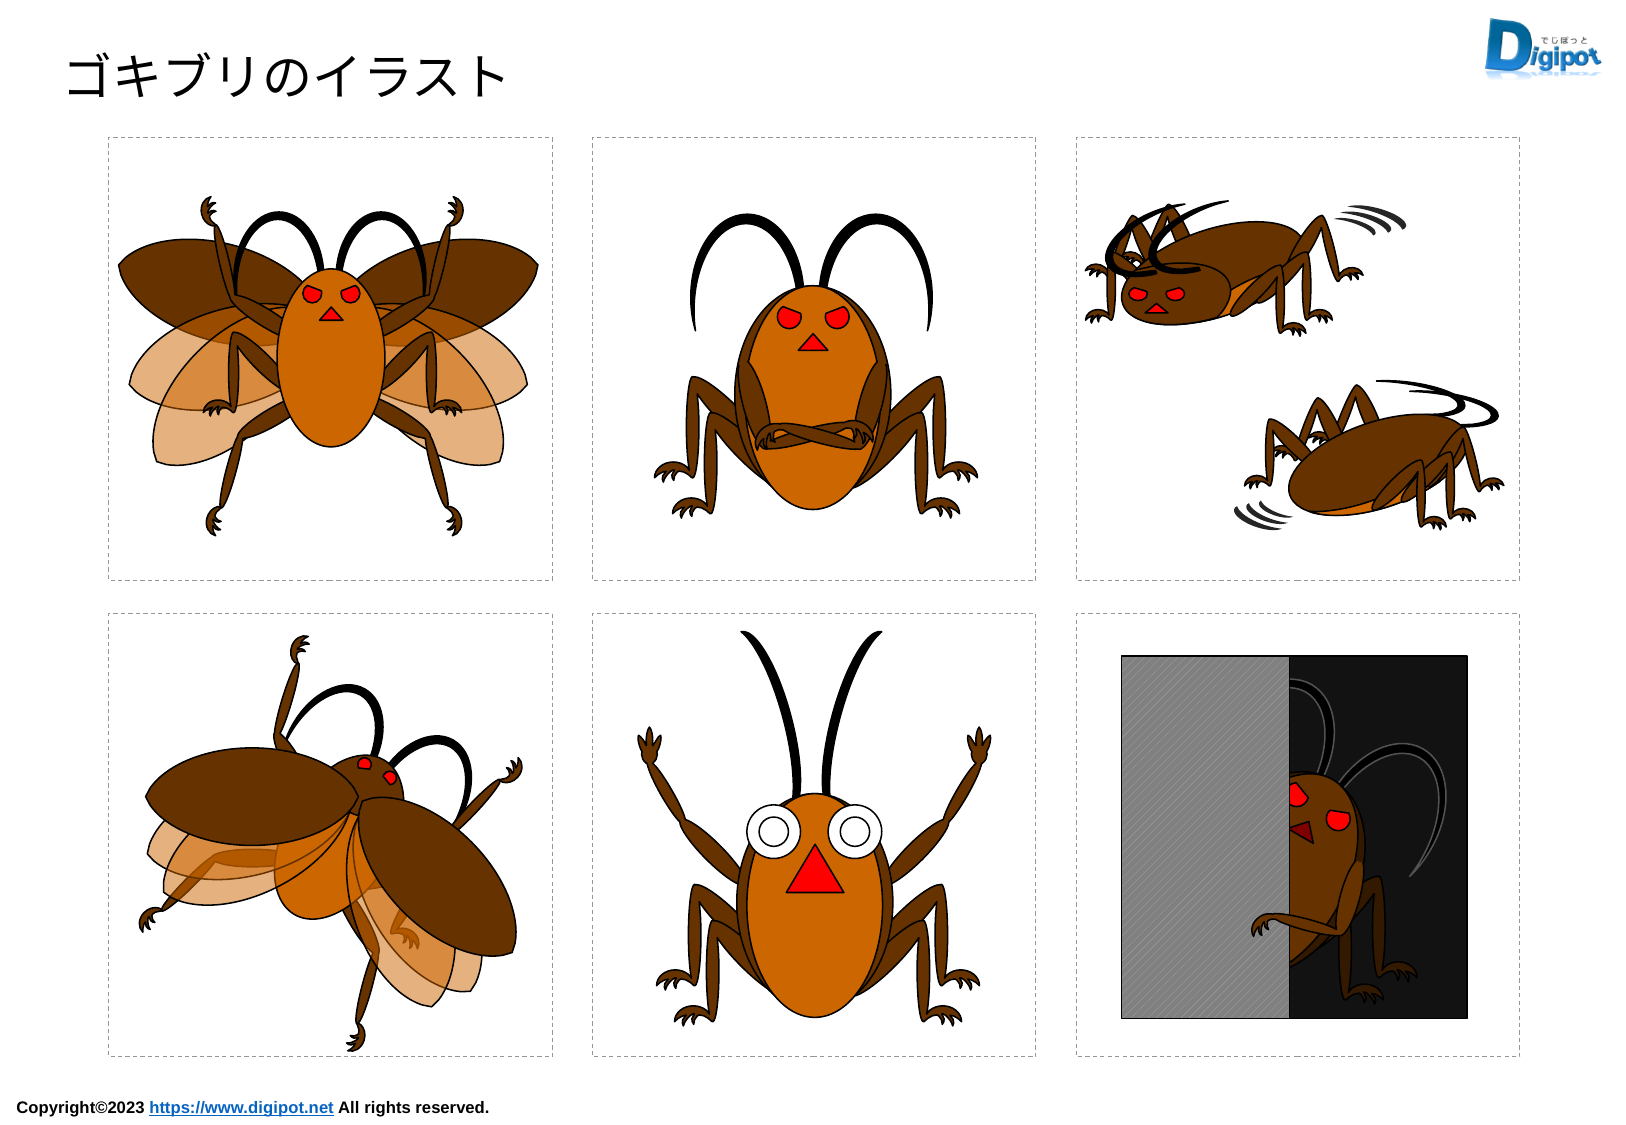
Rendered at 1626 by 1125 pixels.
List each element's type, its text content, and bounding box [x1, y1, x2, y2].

text_box ゴキブリのイラスト [48, 38, 527, 113]
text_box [134, 639, 490, 1048]
picture [1485, 18, 1602, 82]
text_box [1233, 383, 1499, 531]
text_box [654, 214, 978, 519]
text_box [1085, 205, 1407, 337]
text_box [114, 189, 542, 544]
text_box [656, 625, 1026, 1026]
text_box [1121, 656, 1468, 1019]
